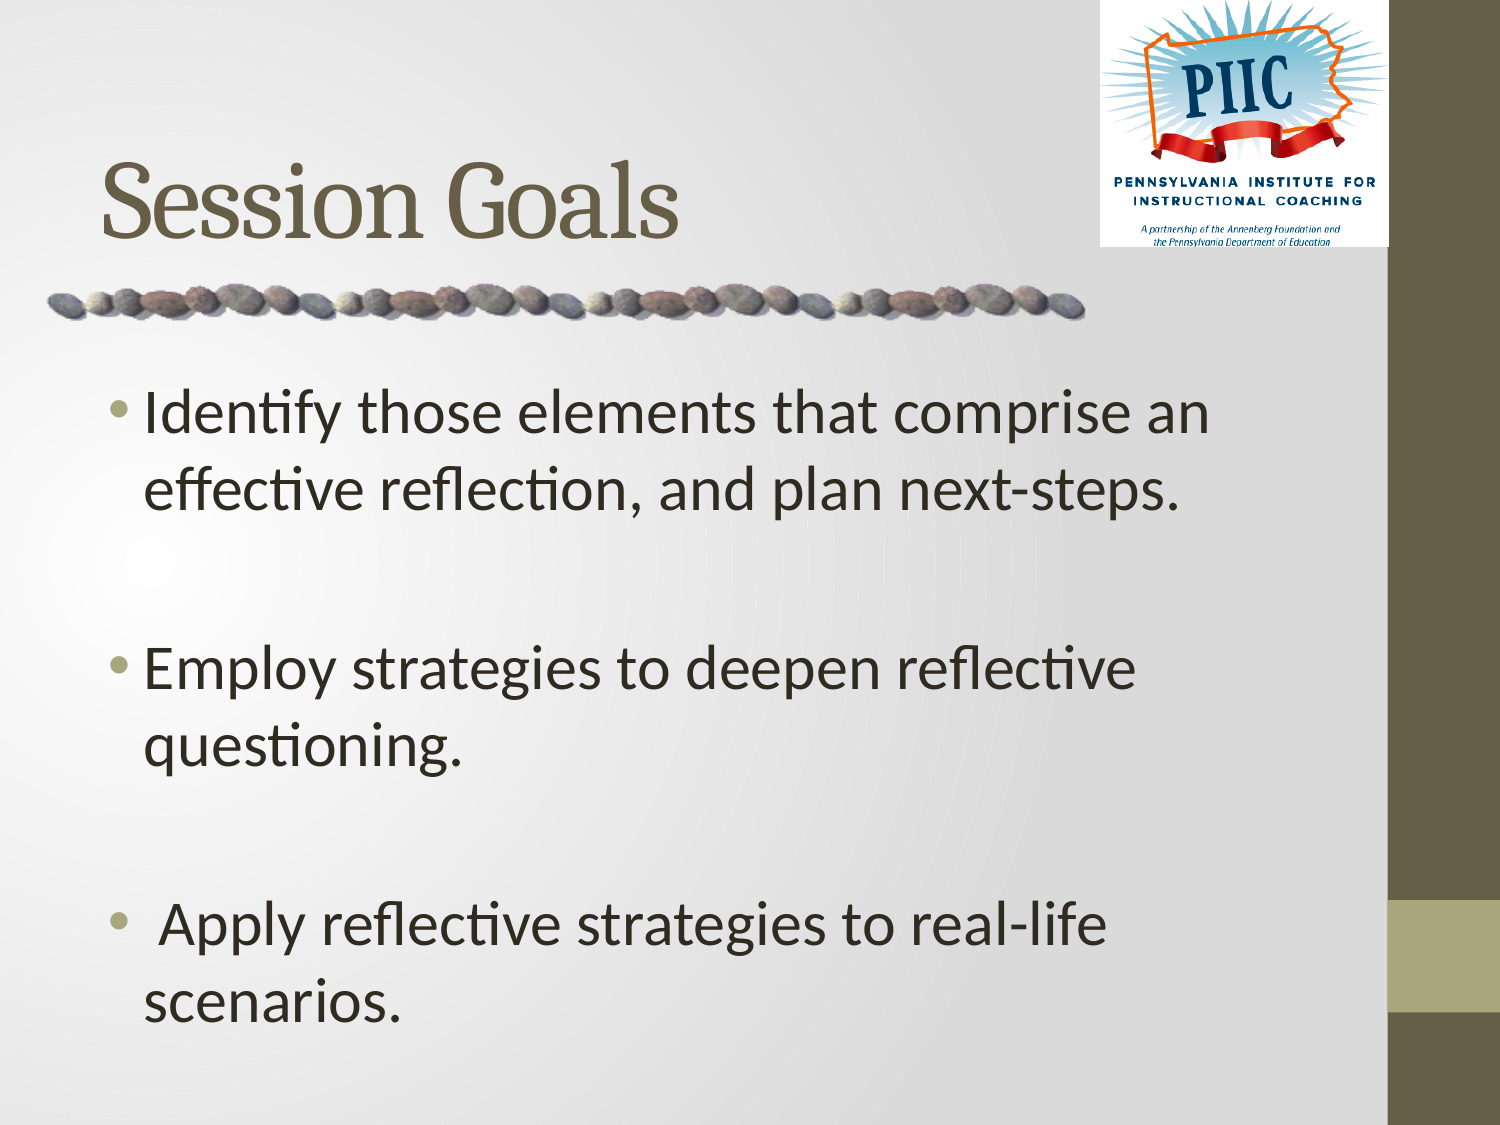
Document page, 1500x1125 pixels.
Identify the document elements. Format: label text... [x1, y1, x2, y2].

title Session Goals [87, 99, 1338, 288]
picture [1099, 0, 1390, 248]
list Identify those elements that comprise an effective reflection, and plan next-steps. Employ strategies to deepen reflective questioning. Apply reflective strategies to real-life scenarios. [75, 362, 1325, 1050]
picture [36, 278, 1101, 327]
